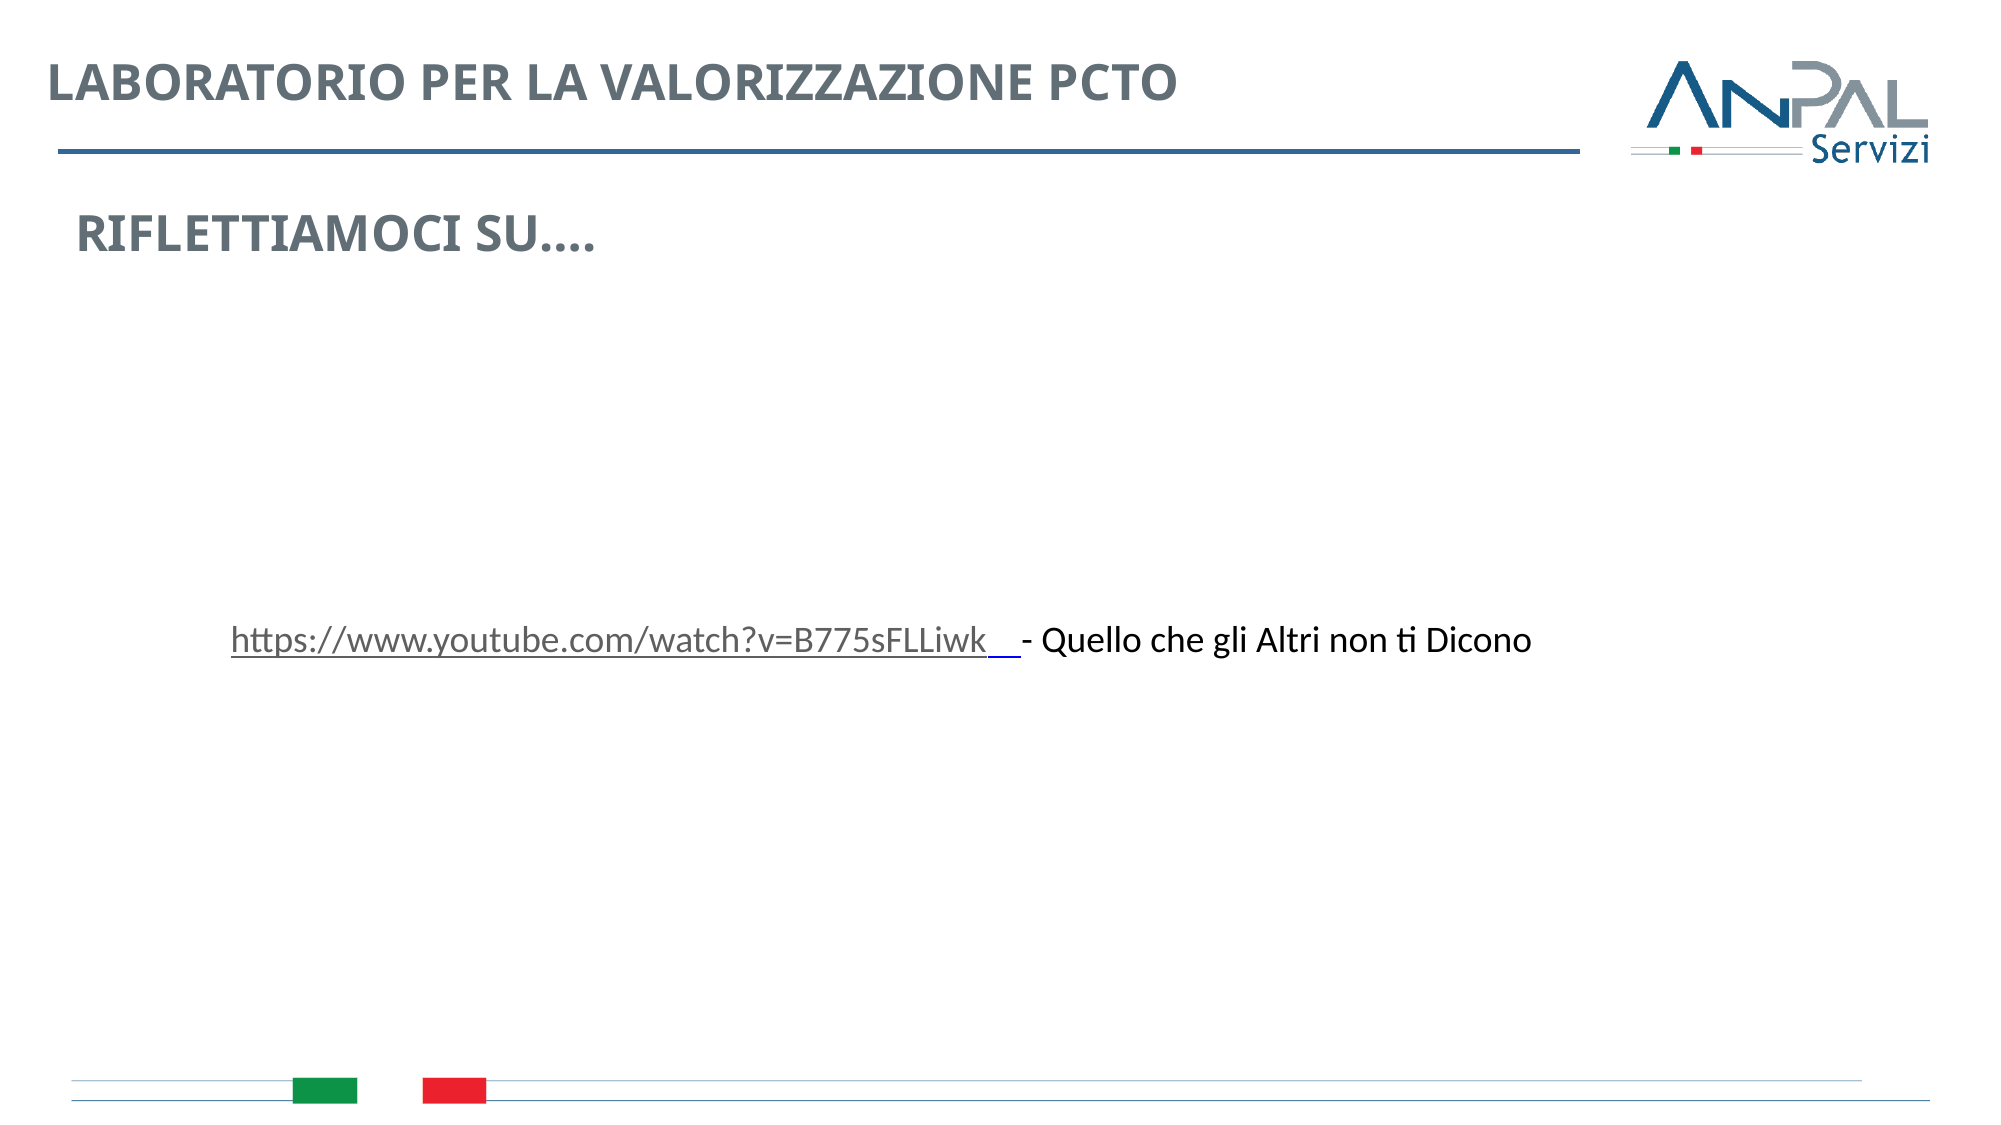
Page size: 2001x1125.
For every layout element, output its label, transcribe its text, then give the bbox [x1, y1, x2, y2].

picture [1631, 61, 1932, 172]
text_box LABORATORIO PER LA VALORIZZAZIONE PCTO [31, 35, 1658, 126]
text_box RIFLETTIAMOCI SU…. [59, 186, 1686, 277]
text_box https://www.youtube.com/watch?v=B775sFLLiwk - Quello che gli Altri non ti Dicono [215, 604, 1668, 668]
